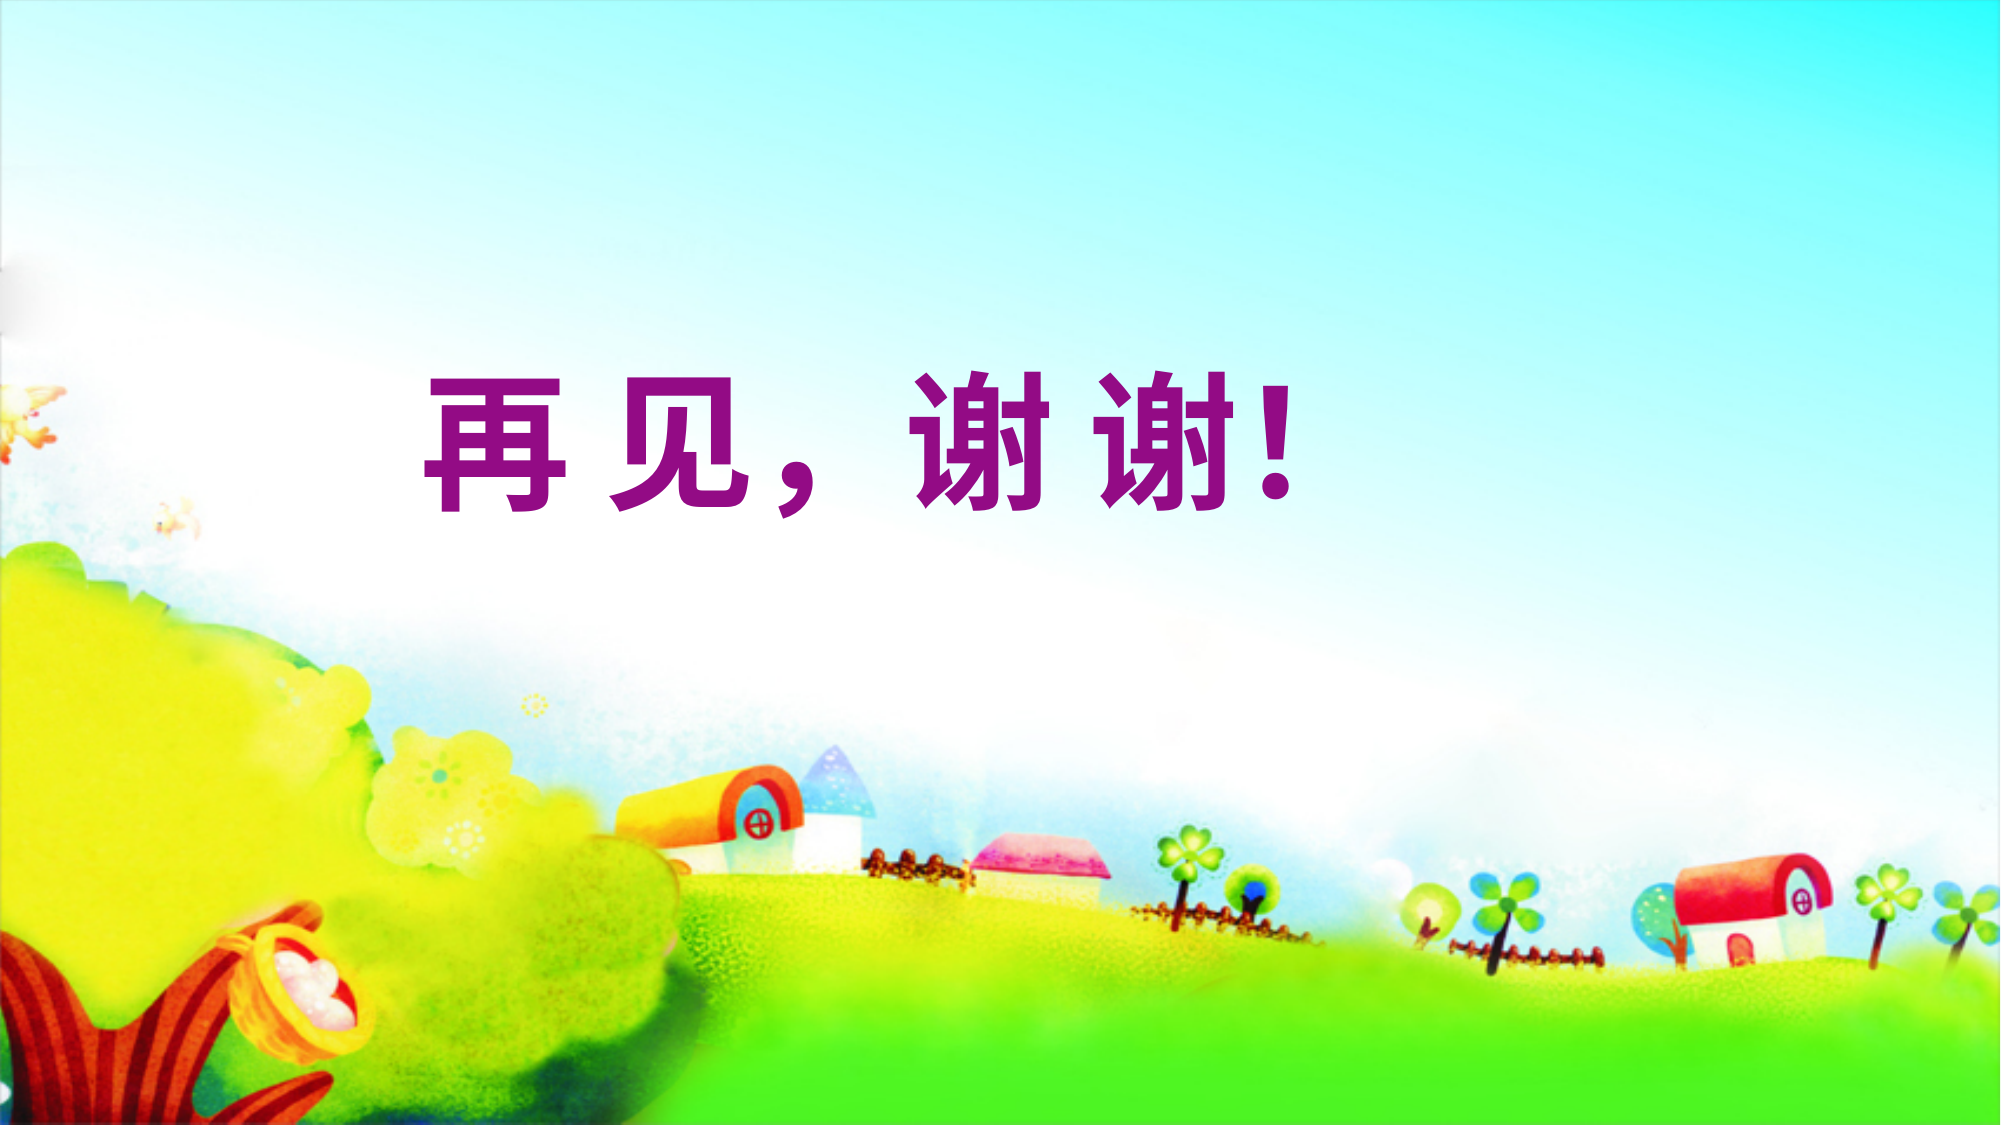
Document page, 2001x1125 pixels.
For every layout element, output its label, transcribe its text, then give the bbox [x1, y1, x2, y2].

text_box 再 见，谢 谢！ [343, 296, 1520, 536]
picture [0, 0, 2001, 1125]
